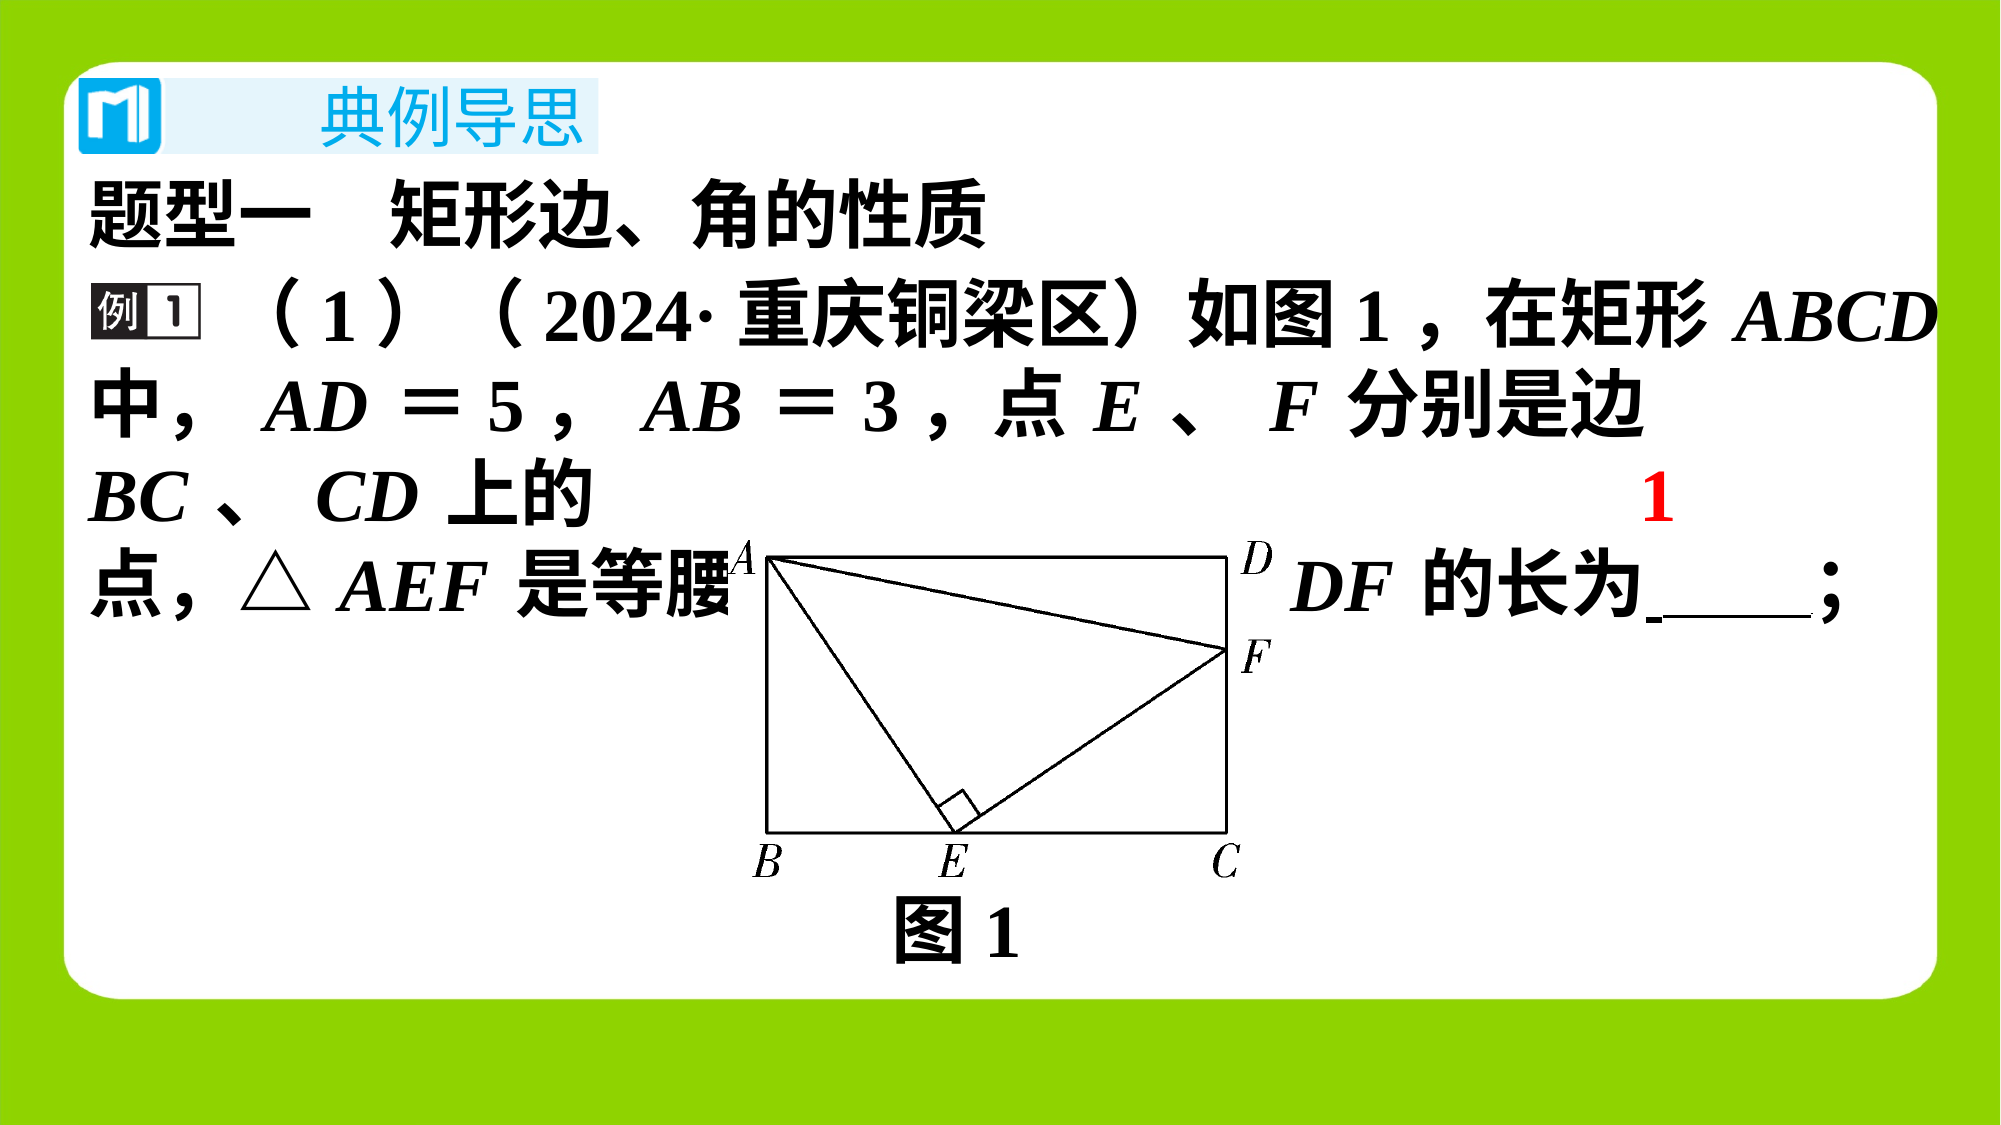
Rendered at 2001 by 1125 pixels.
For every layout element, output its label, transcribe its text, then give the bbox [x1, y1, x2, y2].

text_box 题型一 矩形边、角的性质 [88, 167, 1020, 259]
picture [0, 0, 2001, 1125]
text_box 1 [1624, 438, 1768, 545]
text_box 图1 [908, 882, 1098, 974]
text_box （1）（2024·重庆铜梁区）如图1，在矩形ABCD 中，AD＝5，AB＝3，点E、F分别是边BC、CD上的 点，△AEF是等腰直角三角形，则DF的长为 ⁠； [88, 266, 1974, 540]
